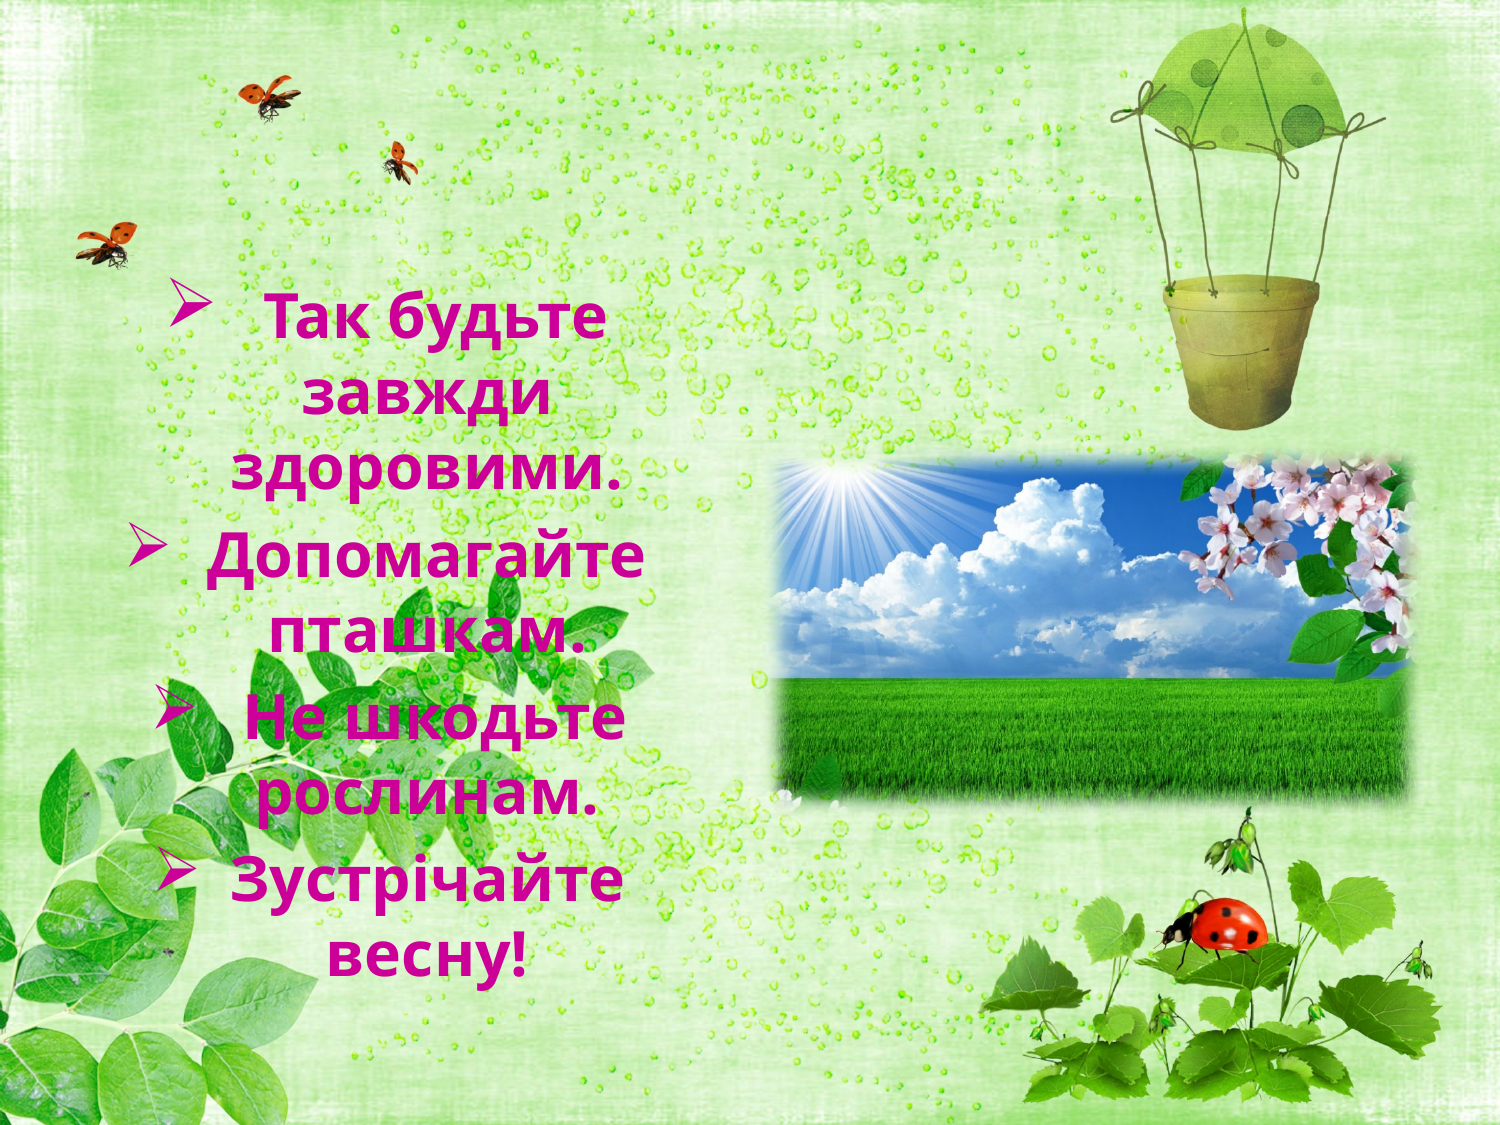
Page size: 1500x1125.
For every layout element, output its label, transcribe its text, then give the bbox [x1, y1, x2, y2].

picture [0, 0, 1500, 1125]
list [761, 444, 1425, 818]
list Так будьте завжди здоровими. Допомагайте пташкам. Не шкодьте рослинам. Зустрічайте весну! [75, 262, 738, 1005]
